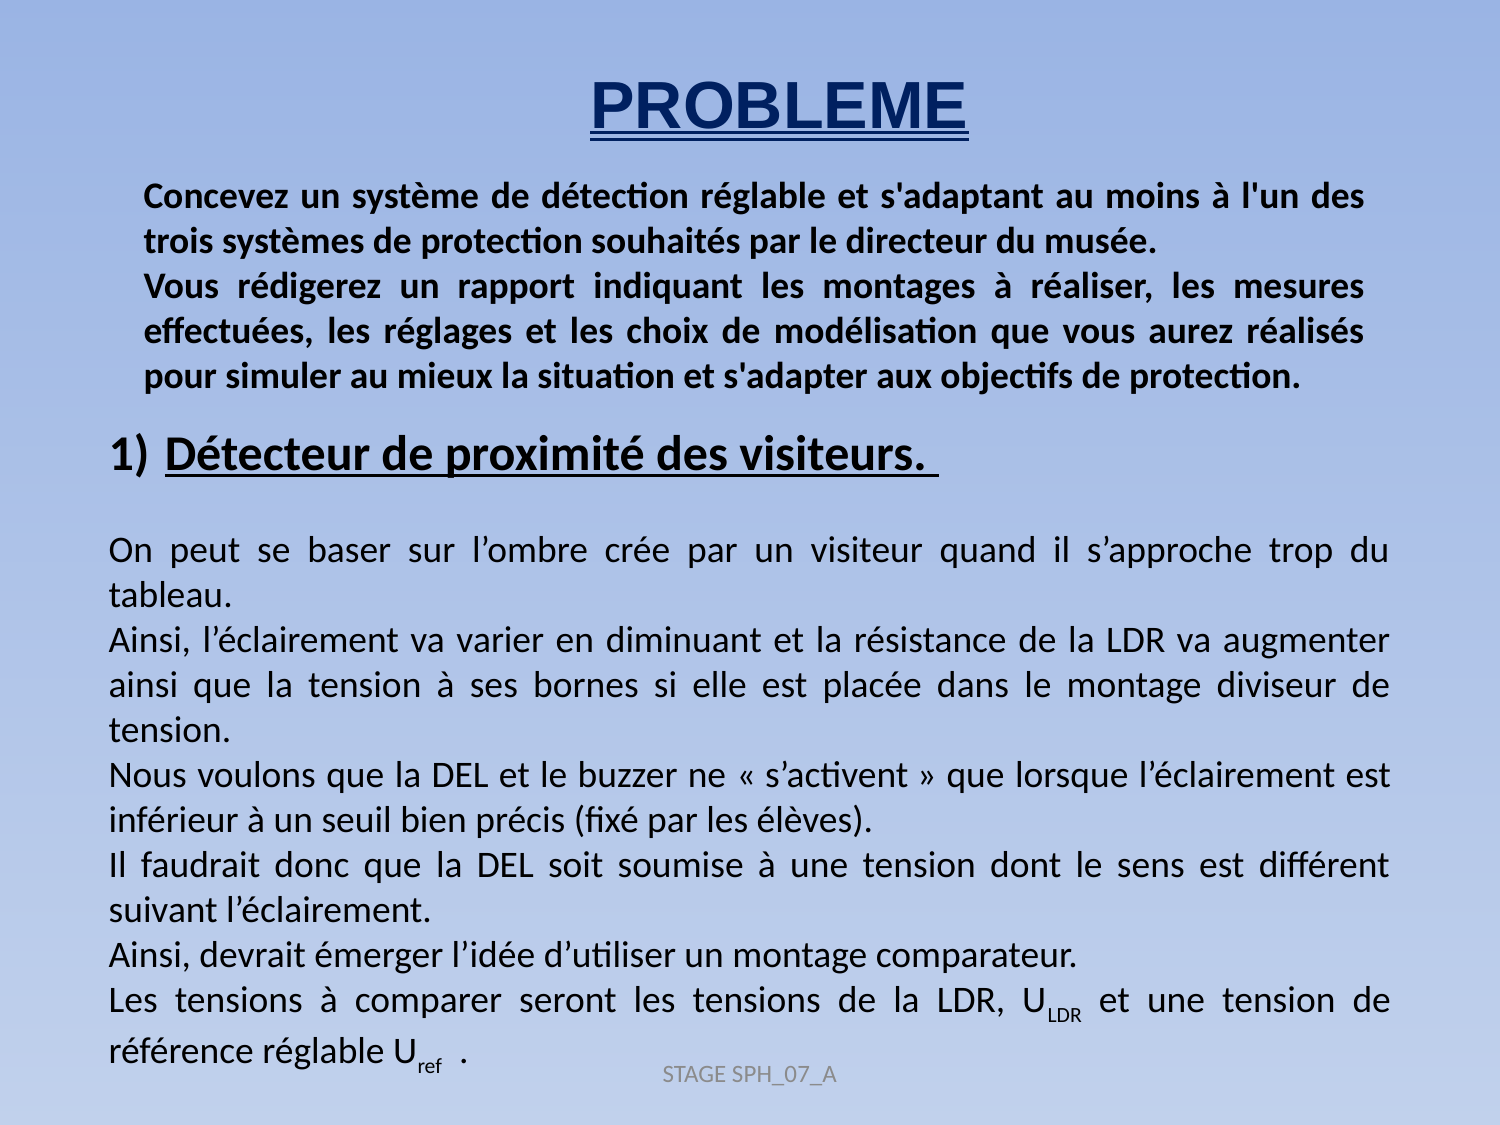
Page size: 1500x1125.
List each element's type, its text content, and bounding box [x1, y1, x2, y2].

text_box Détecteur de proximité des visiteurs. On peut se baser sur l’ombre crée par un visiteur quand il s’approche trop du tableau. Ainsi, l’éclairement va varier en diminuant et la résistance de la LDR va augmenter ainsi que la tension à ses bornes si elle est placée dans le montage diviseur de tension. Nous voulons que la DEL et le buzzer ne « s’activent » que lorsque l’éclairement est inférieur à un seuil bien précis (fixé par les élèves). Il faudrait donc que la DEL soit soumise à une tension dont le sens est différent suivant l’éclairement. Ainsi, devrait émerger l’idée d’utiliser un montage comparateur. Les tensions à comparer seront les tensions de la LDR, ULDR et une tension de référence réglable Uref . [93, 413, 1407, 1125]
text_box PROBLEME [171, 54, 1388, 150]
text_box Concevez un système de détection réglable et s'adaptant au moins à l'un des trois systèmes de protection souhaités par le directeur du musée. Vous rédigerez un rapport indiquant les montages à réaliser, les mesures effectuées, les réglages et les choix de modélisation que vous aurez réalisés pour simuler au mieux la situation et s'adapter aux objectifs de protection. [128, 163, 1381, 413]
